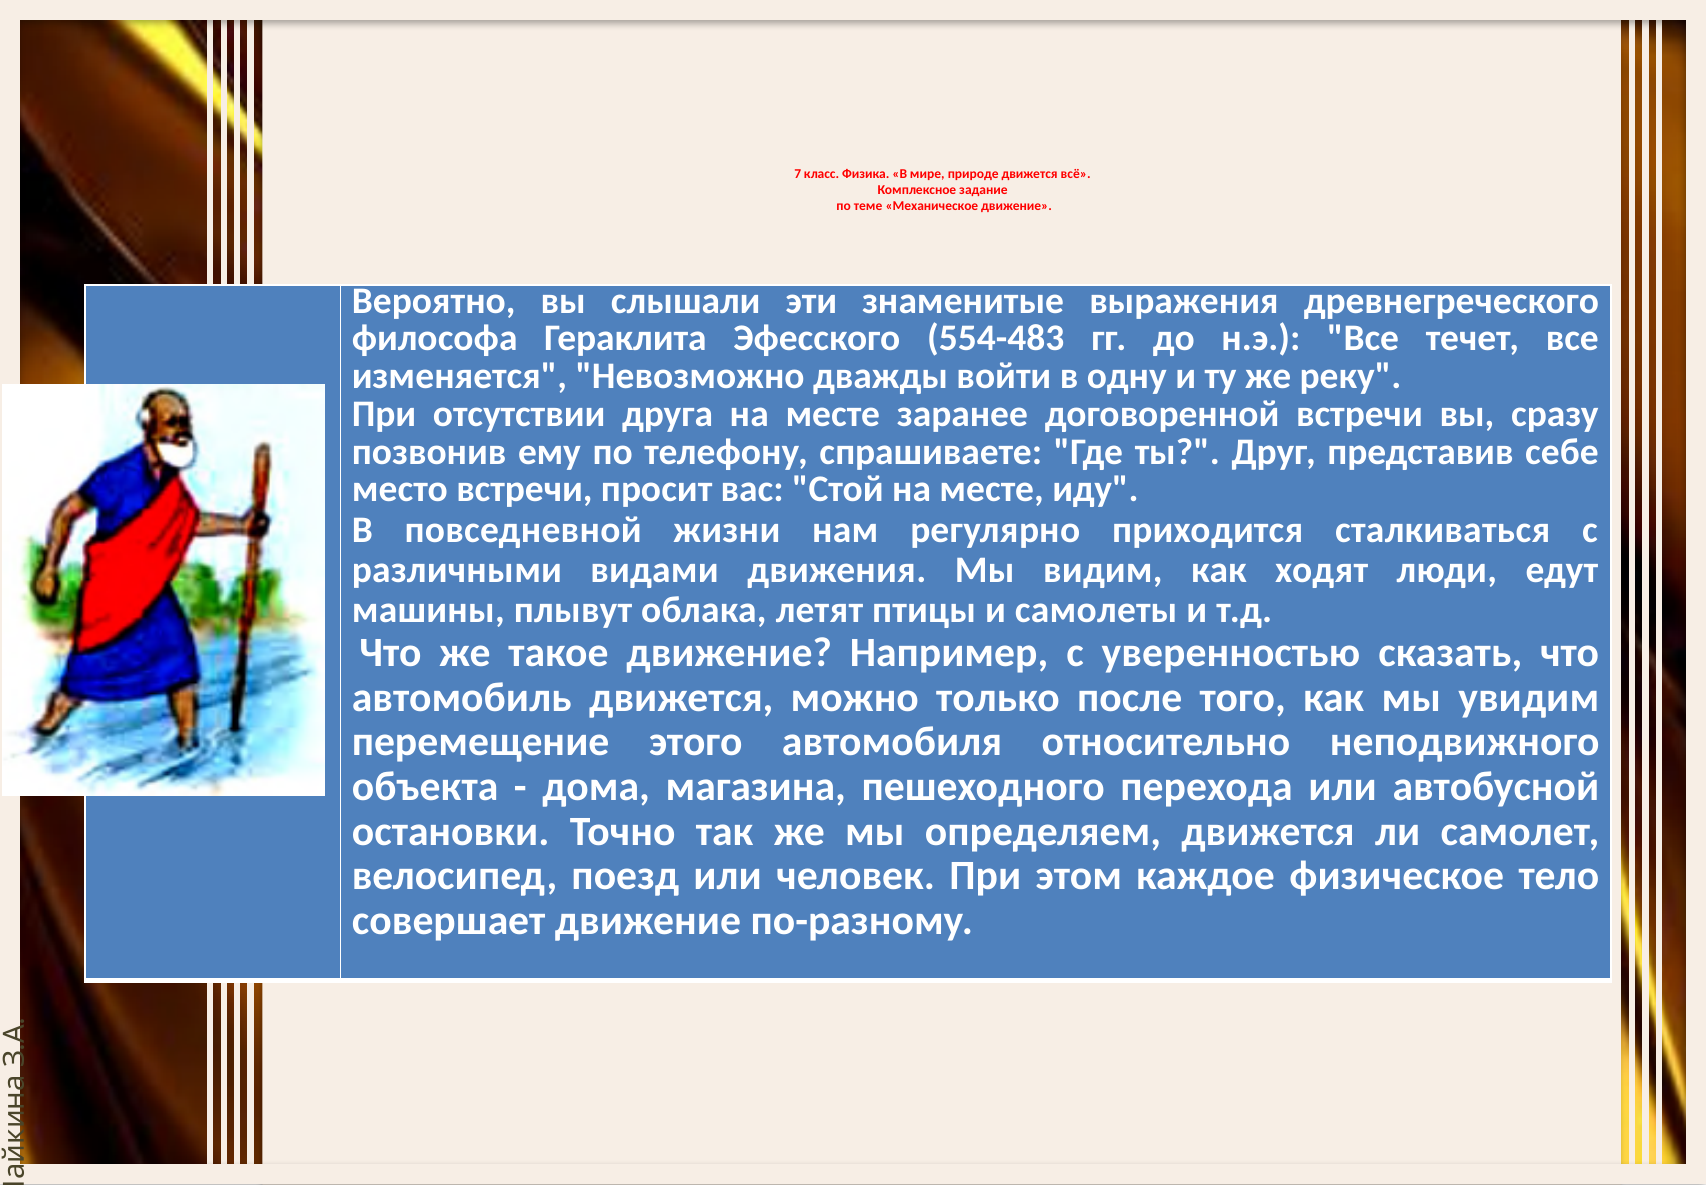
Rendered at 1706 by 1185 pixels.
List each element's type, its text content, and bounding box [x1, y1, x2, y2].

picture [227, 983, 234, 1164]
picture [240, 245, 247, 284]
table_header Вероятно, вы слышали эти знаменитые выражения древнегреческого философа Гераклита Эфесского (554-483 гг. до н.э.): "Все течет, все изменяется", "Невозможно дважды войти в одну и ту же реку". При отсутствии друга на месте заранее договоренной встречи вы, сразу позвонив ему по телефону, спрашиваете: "Где ты?". Друг, представив себе место встречи, просит вас: "Стой на месте, иду". В повседневной жизни нам регулярно приходится сталкиваться с различными видами движения. Мы видим, как ходят люди, едут машины, плывут облака, летят птицы и самолеты и т.д. Что же такое движение? Например, с уверенностью сказать, что автомобиль движется, можно только после того, как мы увидим перемещение этого автомобиля относительно неподвижного объекта - дома, магазина, пешеходного перехода или автобусной остановки. Точно так же мы определяем, движется ли самолет, велосипед, поезд или человек. При этом каждое физическое тело совершает движение по-разному. [341, 286, 1610, 978]
picture [240, 983, 247, 1164]
picture [254, 983, 262, 1164]
picture [213, 20, 221, 155]
picture [1635, 20, 1642, 155]
picture [254, 20, 262, 155]
picture [1662, 245, 1686, 1164]
table_header [86, 286, 340, 978]
picture [1635, 245, 1642, 1164]
picture [2, 20, 325, 1164]
picture [213, 245, 221, 284]
picture [1649, 245, 1656, 1164]
picture [254, 245, 262, 284]
picture [1621, 245, 1629, 1164]
picture [1662, 20, 1686, 155]
picture [227, 245, 234, 284]
picture [1621, 20, 1629, 155]
picture [213, 983, 221, 1164]
picture [1649, 20, 1656, 155]
title 7 класс. Физика. «В мире, природе движется всё». Комплексное задание по теме «Механическое движение». [179, 155, 1706, 245]
picture [240, 20, 247, 155]
picture [227, 20, 234, 155]
